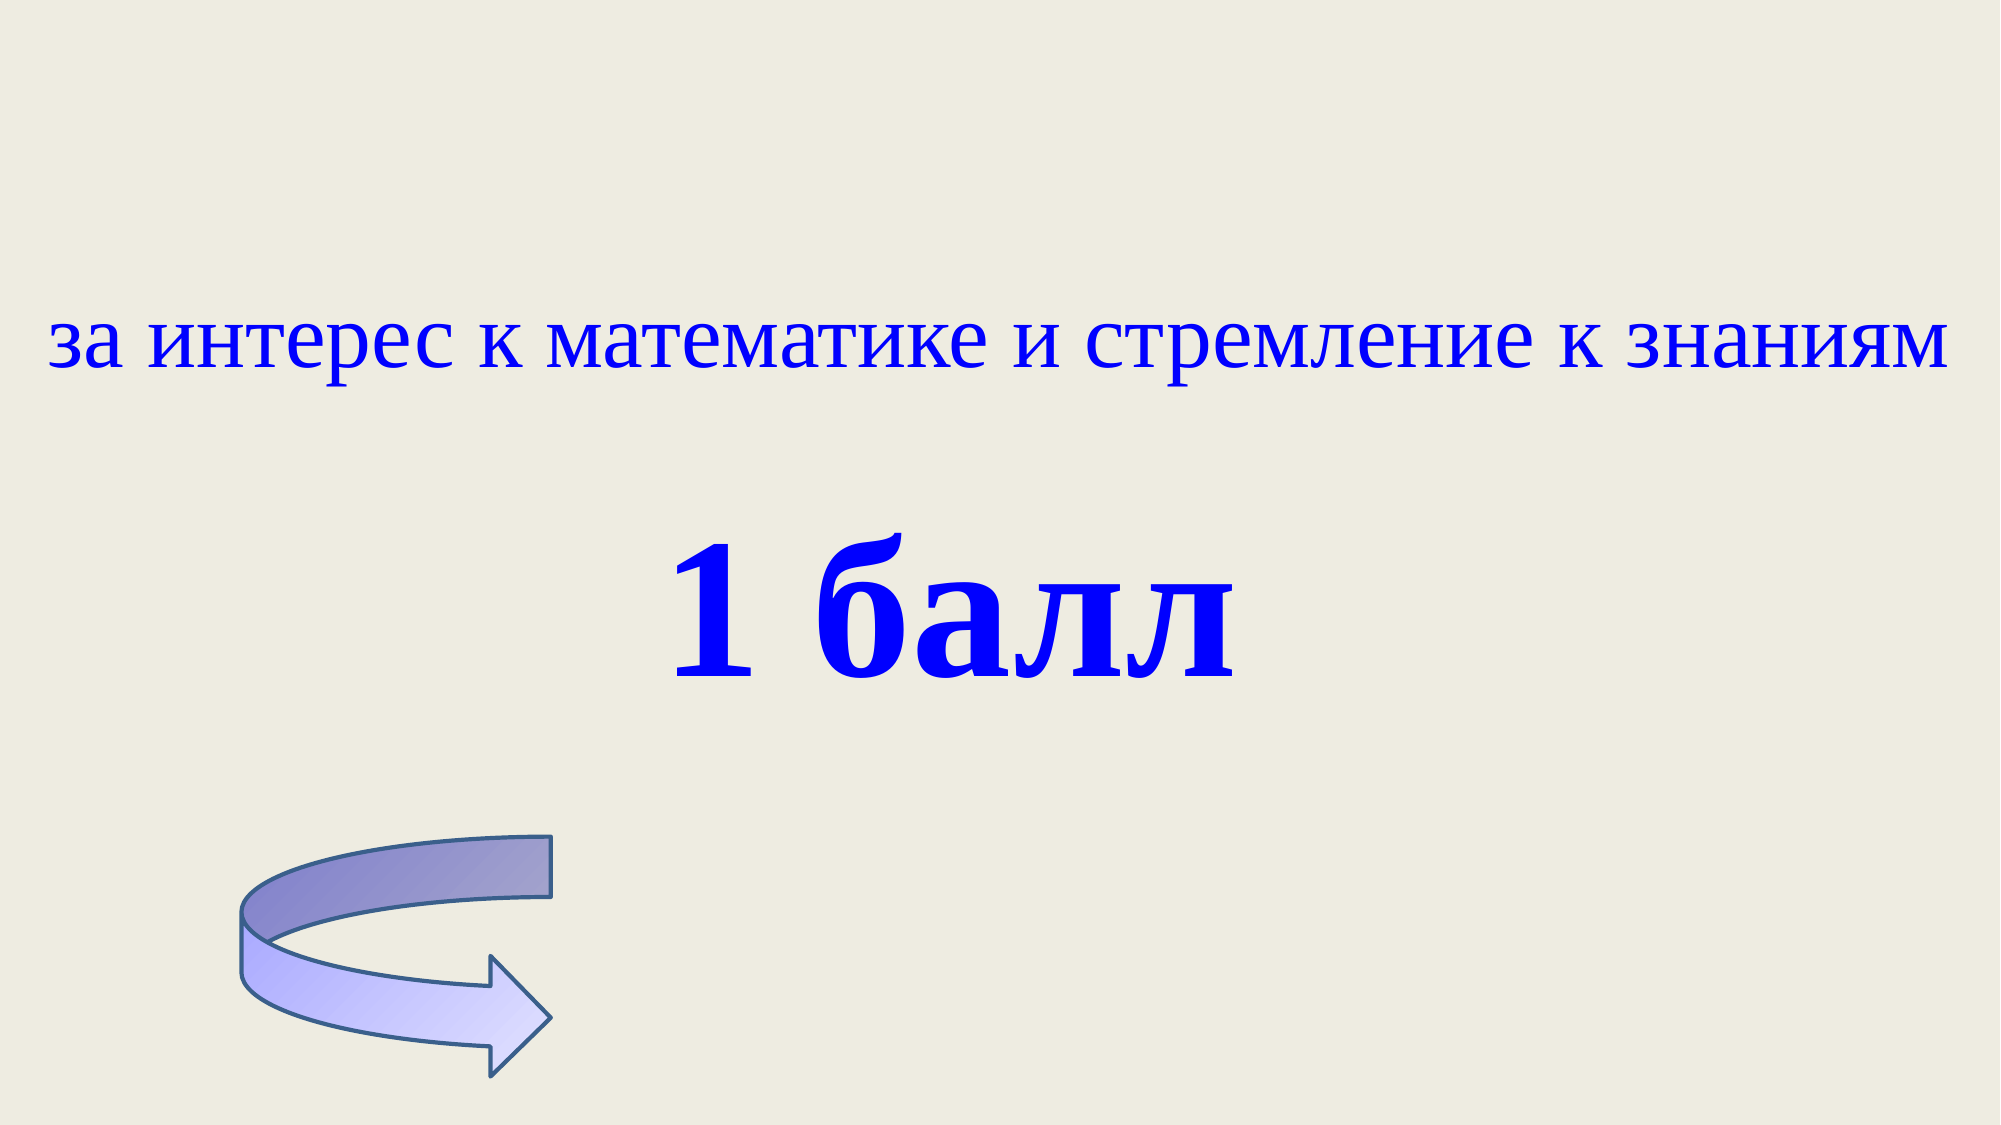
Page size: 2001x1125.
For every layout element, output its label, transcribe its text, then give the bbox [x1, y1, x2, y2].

text_box за интерес к математике и стремление к знаниям 1 балл [0, 268, 2000, 724]
text_box [239, 834, 553, 1079]
